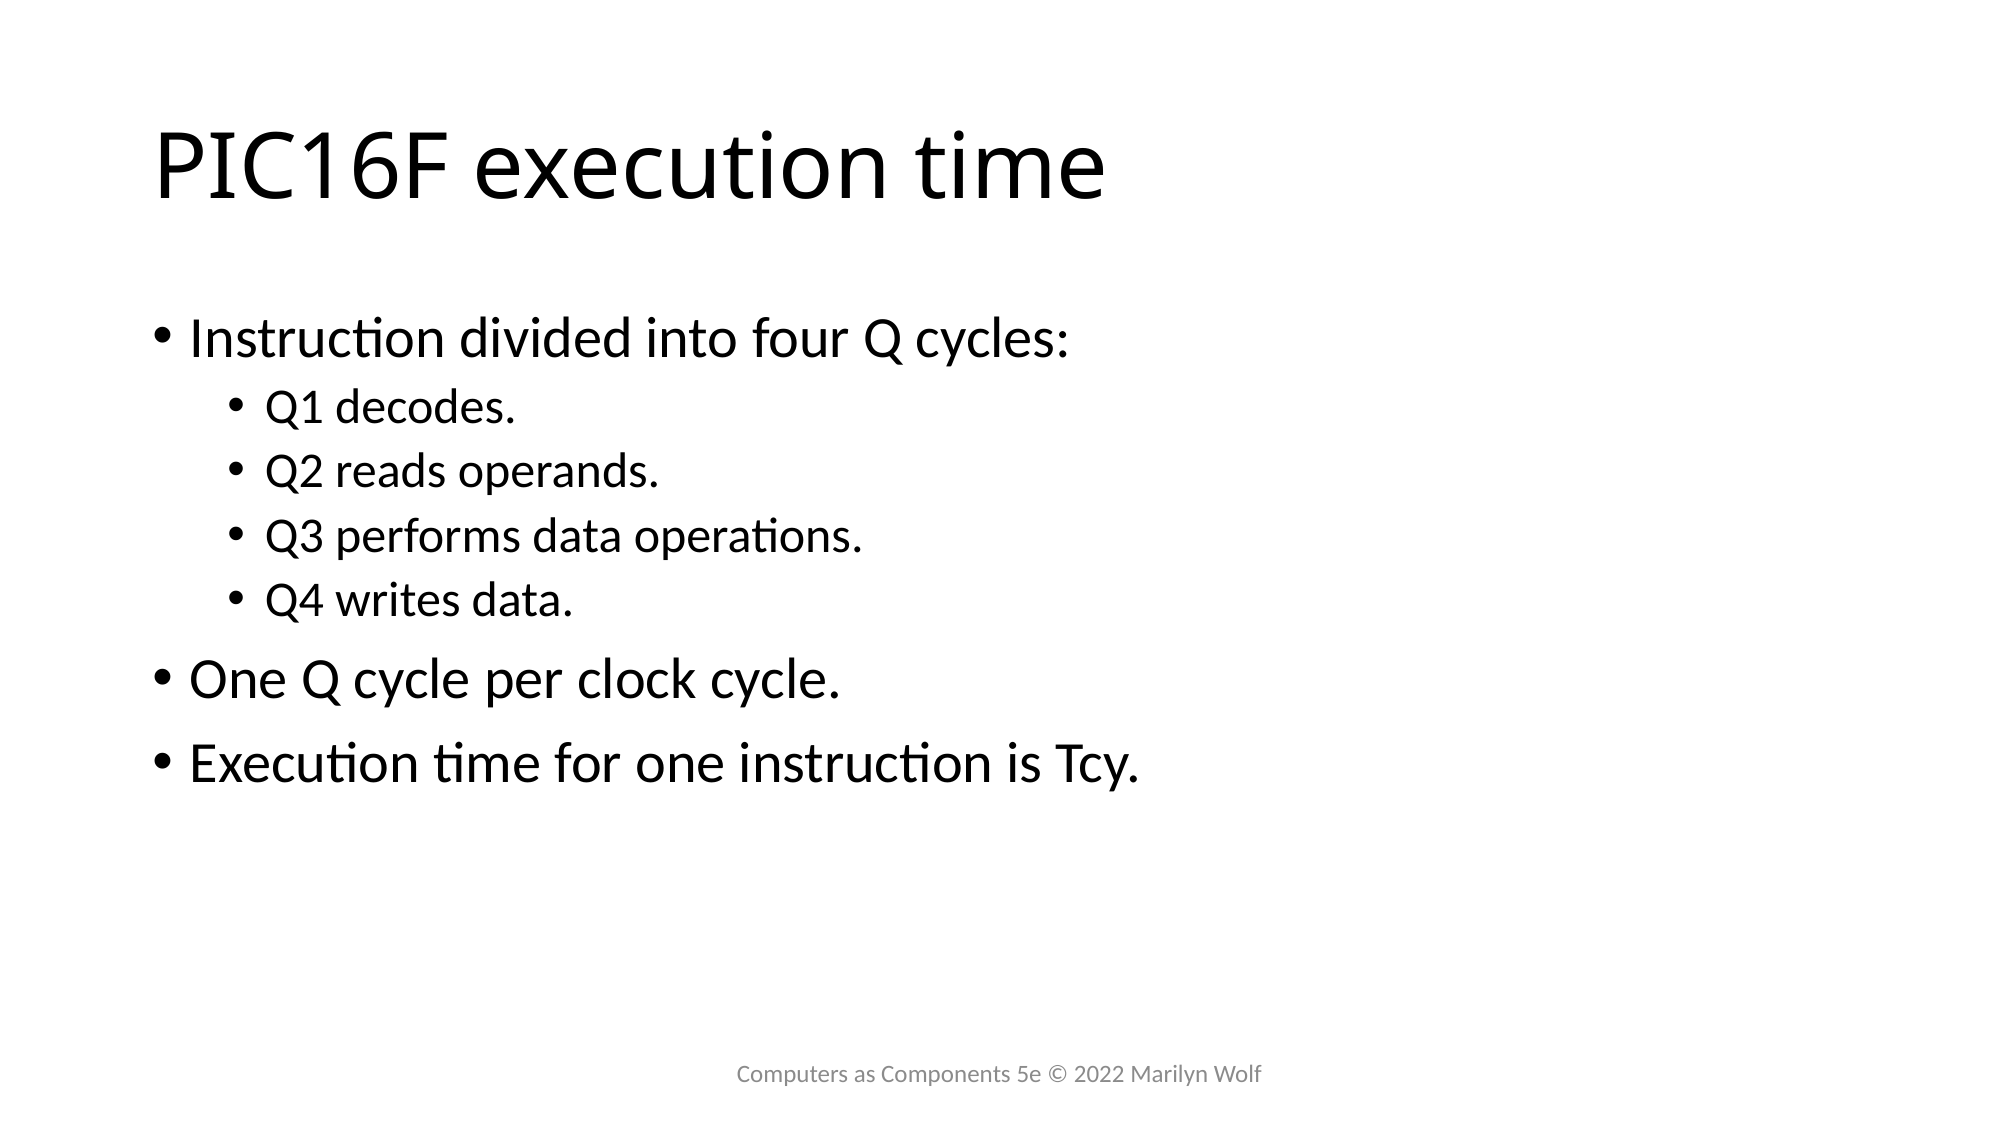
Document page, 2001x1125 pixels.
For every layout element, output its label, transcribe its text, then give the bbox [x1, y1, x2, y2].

footer Computers as Components 5e © 2022 Marilyn Wolf [662, 1042, 1338, 1103]
list Instruction divided into four Q cycles: Q1 decodes. Q2 reads operands. Q3 performs data operations. Q4 writes data. One Q cycle per clock cycle. Execution time for one instruction is Tcy. [137, 299, 1863, 1014]
title PIC16F execution time [137, 59, 1863, 278]
